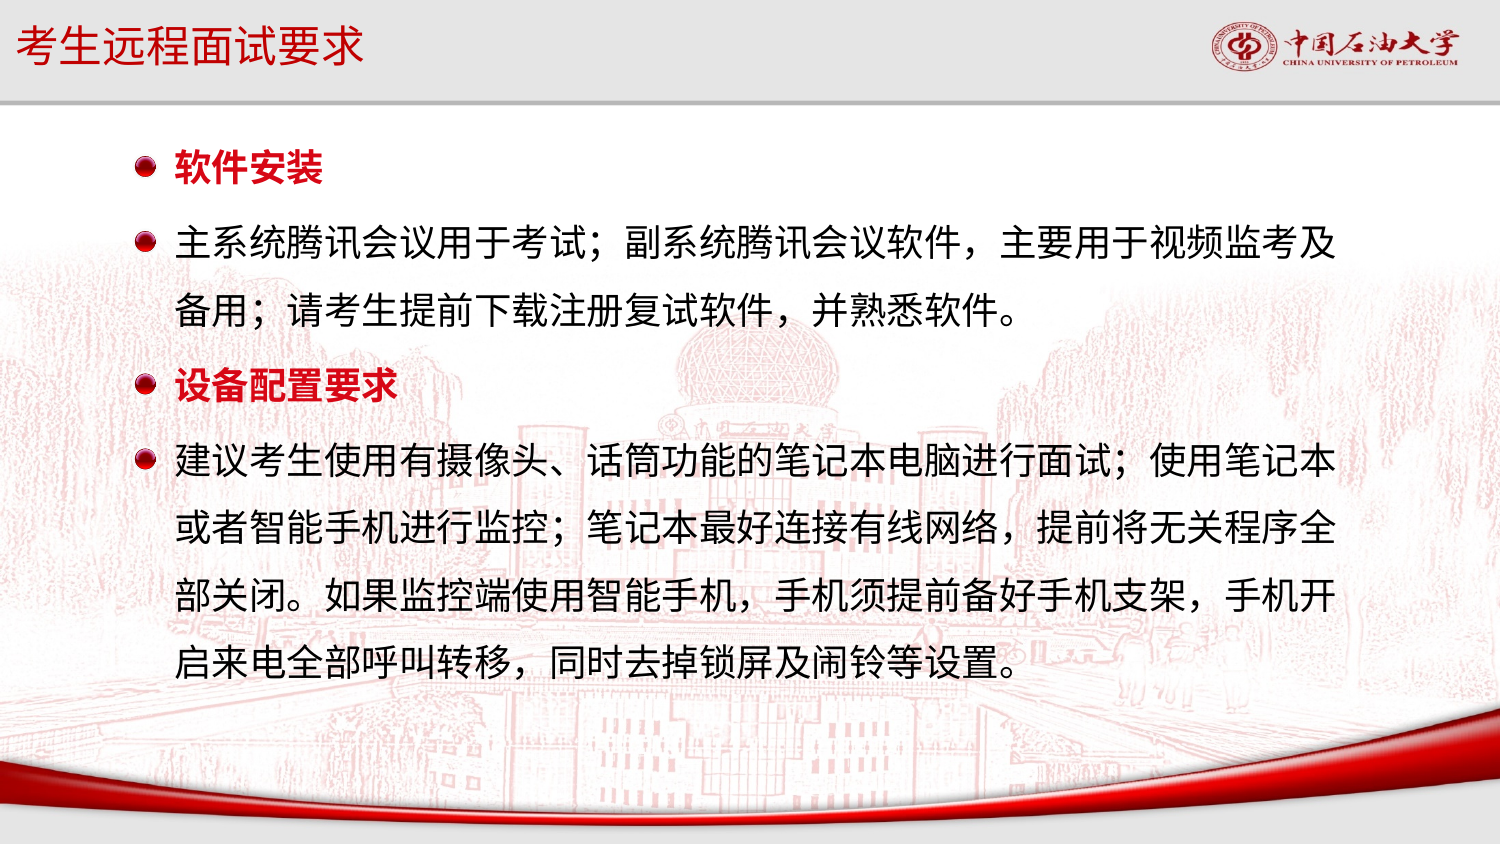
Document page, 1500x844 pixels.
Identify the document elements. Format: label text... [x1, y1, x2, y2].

list 软件安装 主系统腾讯会议用于考试；副系统腾讯会议软件，主要用于视频监考及备用；请考生提前下载注册复试软件，并熟悉软件。 设备配置要求 建议考生使用有摄像头、话筒功能的笔记本电脑进行面试；使用笔记本或者智能手机进行监控；笔记本最好连接有线网络，提前将无关程序全部关闭。如果监控端使用智能手机，手机须提前备好手机支架，手机开启来电全部呼叫转移，同时去掉锁屏及闹铃等设置。 [117, 114, 1383, 748]
picture [0, 0, 1500, 844]
title 考生远程面试要求 [0, 0, 1266, 74]
